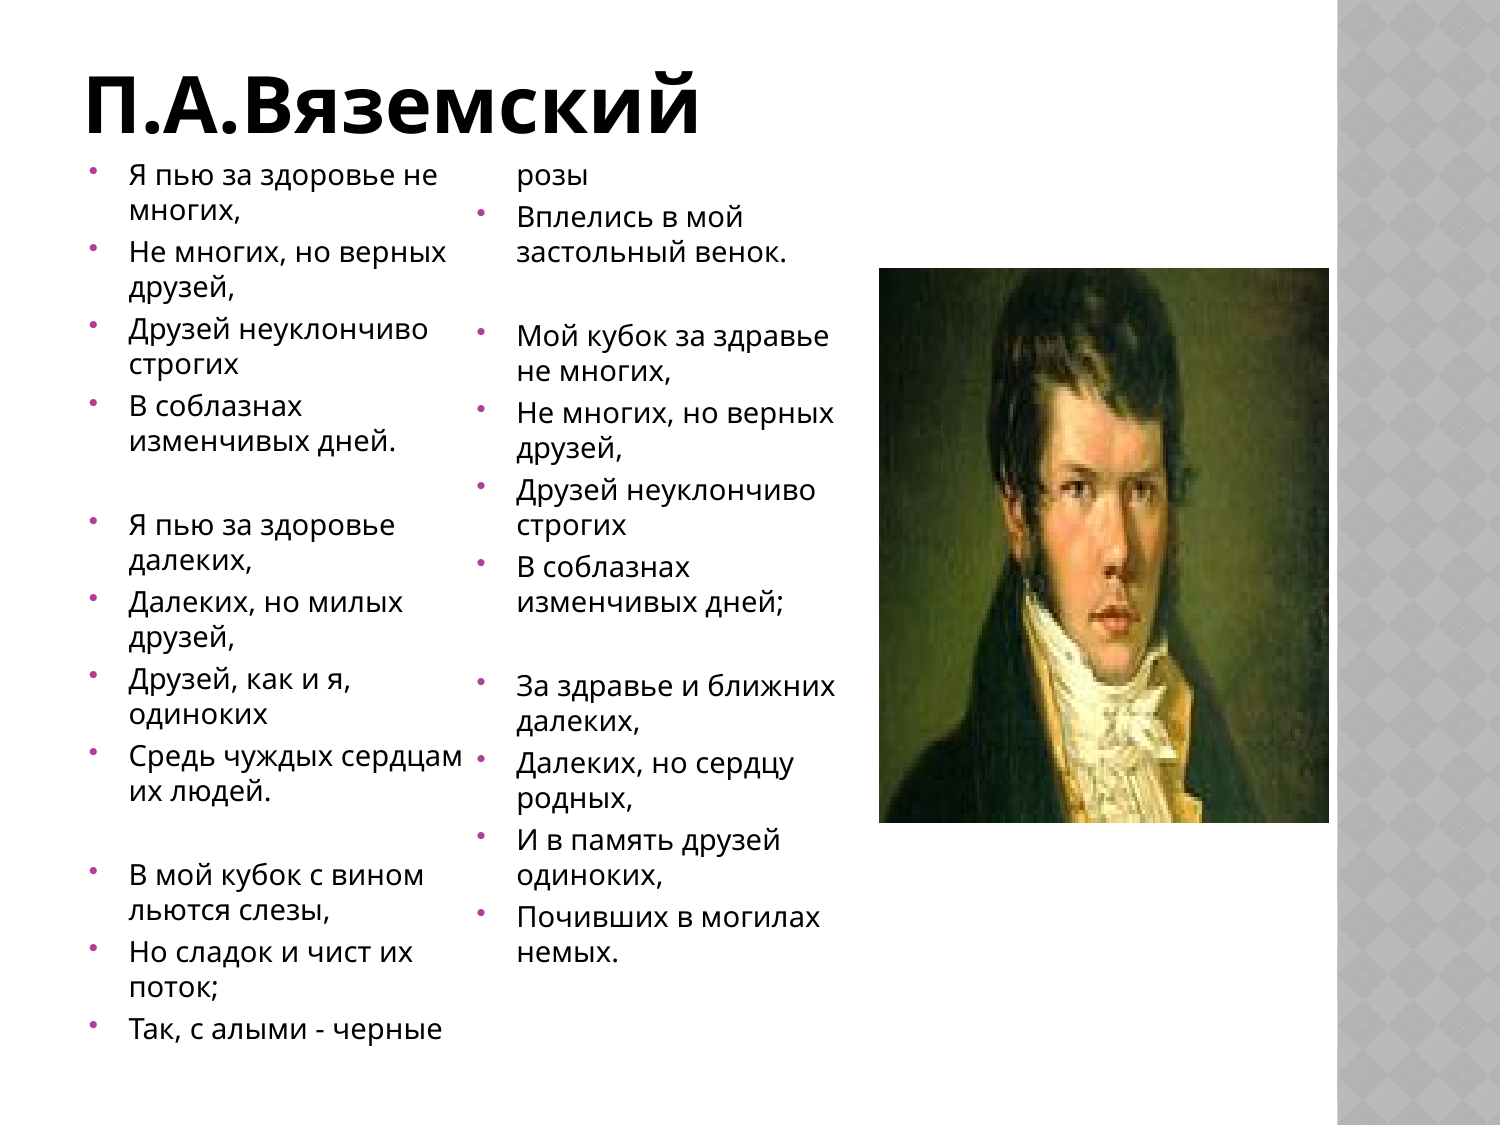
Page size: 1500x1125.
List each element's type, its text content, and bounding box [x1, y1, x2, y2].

picture [879, 268, 1330, 823]
title П.А.Вяземский [75, 52, 1263, 149]
list Я пью за здоровье не многих, Не многих, но верных друзей, Друзей неуклончиво строгих В соблазнах изменчивых дней. Я пью за здоровье далеких, Далеких, но милых друзей, Друзей, как и я, одиноких Средь чуждых сердцам их людей. В мой кубок с вином льются слезы, Но сладок и чист их поток; Так, с алыми - черные розы Вплелись в мой застольный венок. Мой кубок за здравье не многих, Не многих, но верных друзей, Друзей неуклончиво строгих В соблазнах изменчивых дней; За здравье и ближних далеких, Далеких, но сердцу родных, И в память друзей одиноких, Почивших в могилах немых. [75, 149, 880, 1059]
